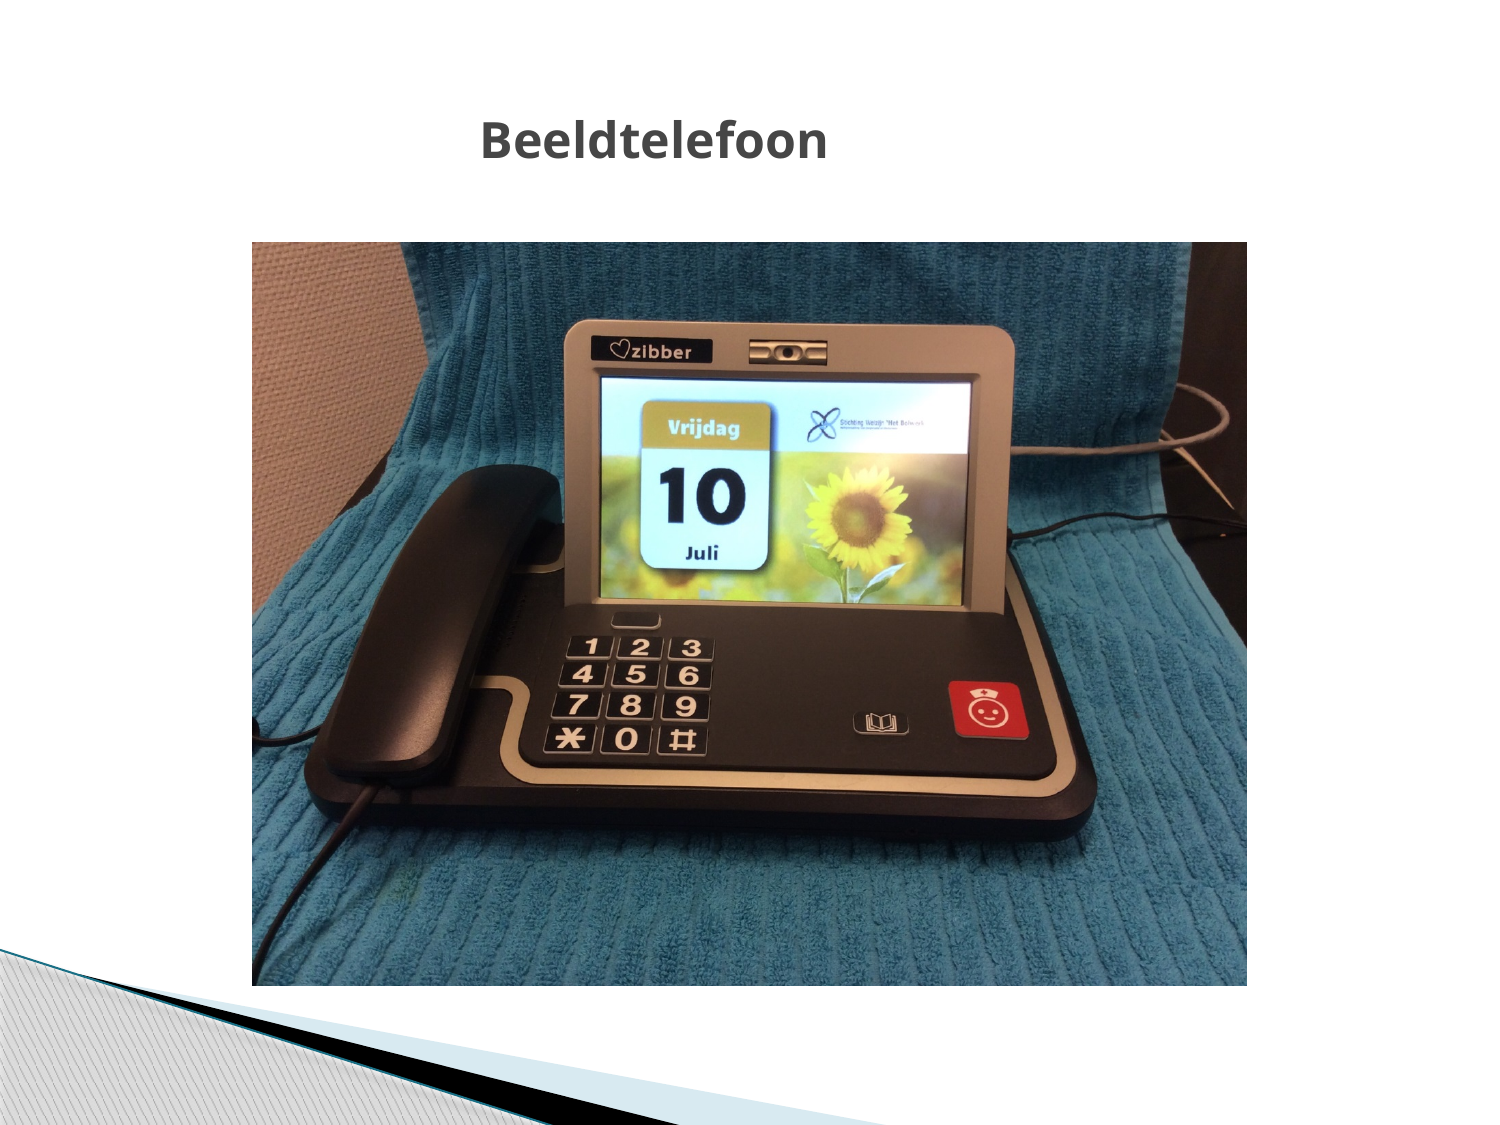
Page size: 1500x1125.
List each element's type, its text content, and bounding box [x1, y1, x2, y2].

title Beeldtelefoon [75, 45, 1425, 233]
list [252, 242, 1248, 986]
